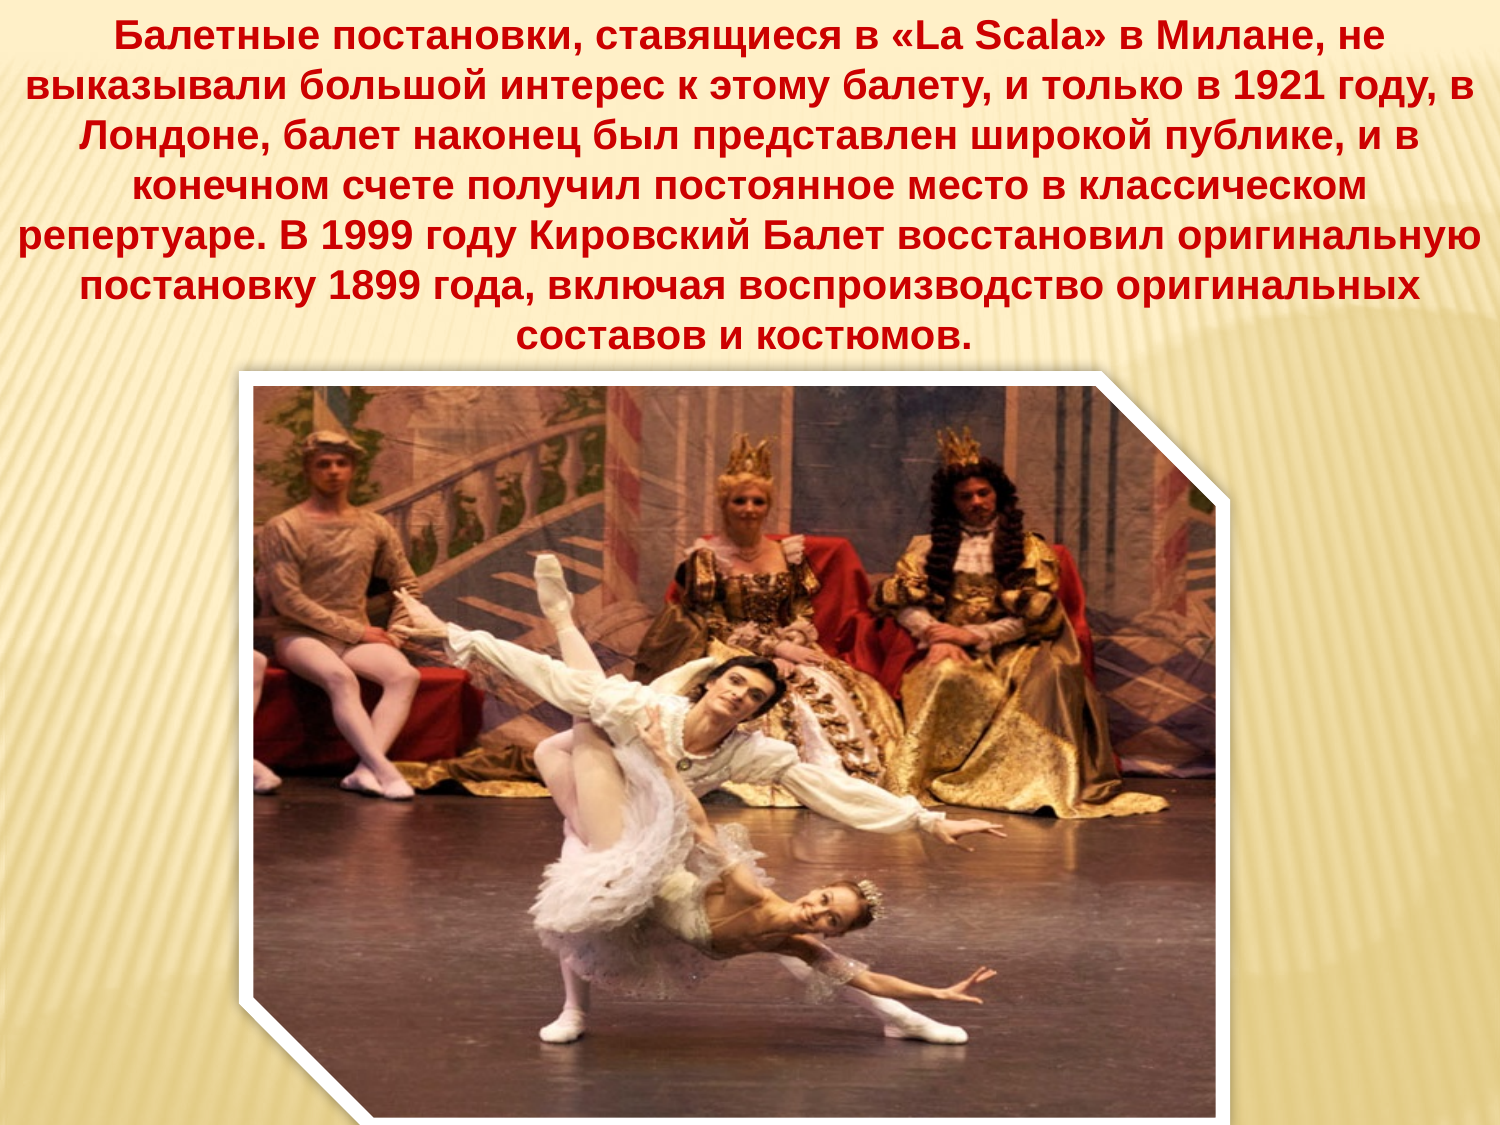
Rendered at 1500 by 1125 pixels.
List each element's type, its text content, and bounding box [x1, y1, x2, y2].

text_box Балетные постановки, ставящиеся в «La Scala» в Милане, не выказывали большой интерес к этому балету, и только в 1921 году, в Лондоне, балет наконец был представлен широкой публике, и в конечном счете получил постоянное место в классическом репертуаре. В 1999 году Кировский Балет восстановил оригинальную постановку 1899 года, включая воспроизводство оригинальных составов и костюмов. [0, 0, 1500, 365]
picture [245, 378, 1224, 1125]
